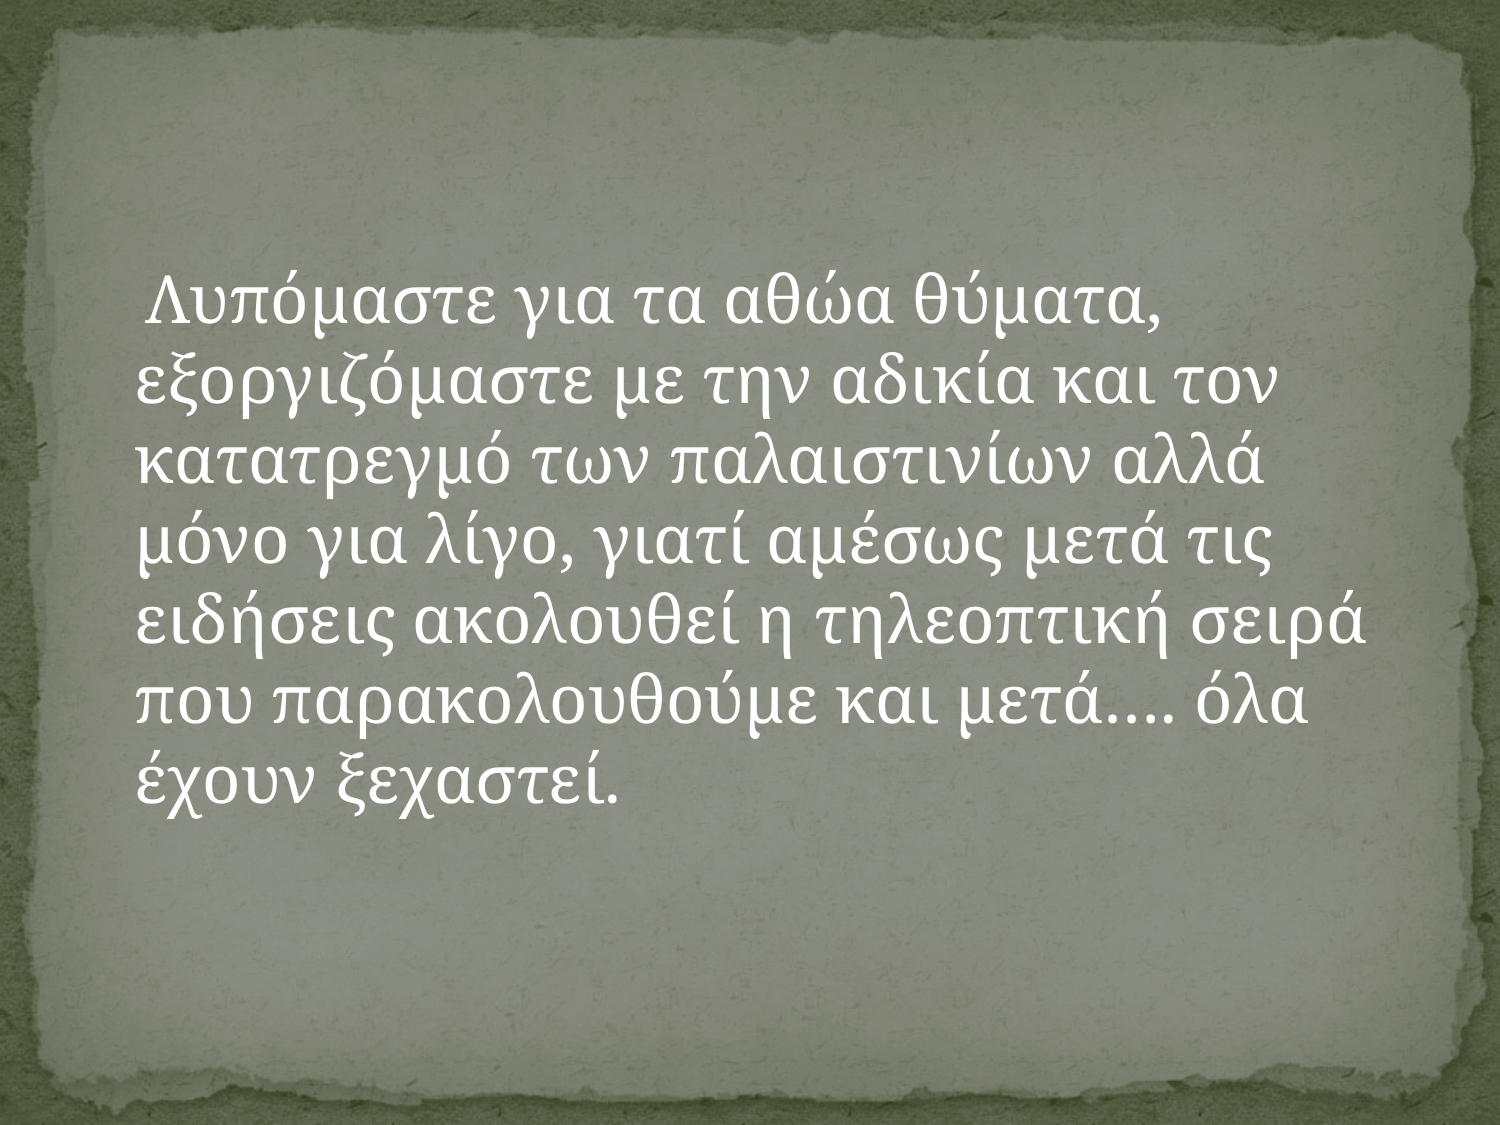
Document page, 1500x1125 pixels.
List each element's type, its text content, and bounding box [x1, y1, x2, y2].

list Λυπόμαστε για τα αθώα θύματα, εξοργιζόμαστε με την αδικία και τον κατατρεγμό των παλαιστινίων αλλά μόνο για λίγο, γιατί αμέσως μετά τις ειδήσεις ακολουθεί η τηλεοπτική σειρά που παρακολουθούμε και μετά…. όλα έχουν ξεχαστεί. [75, 249, 1425, 1000]
